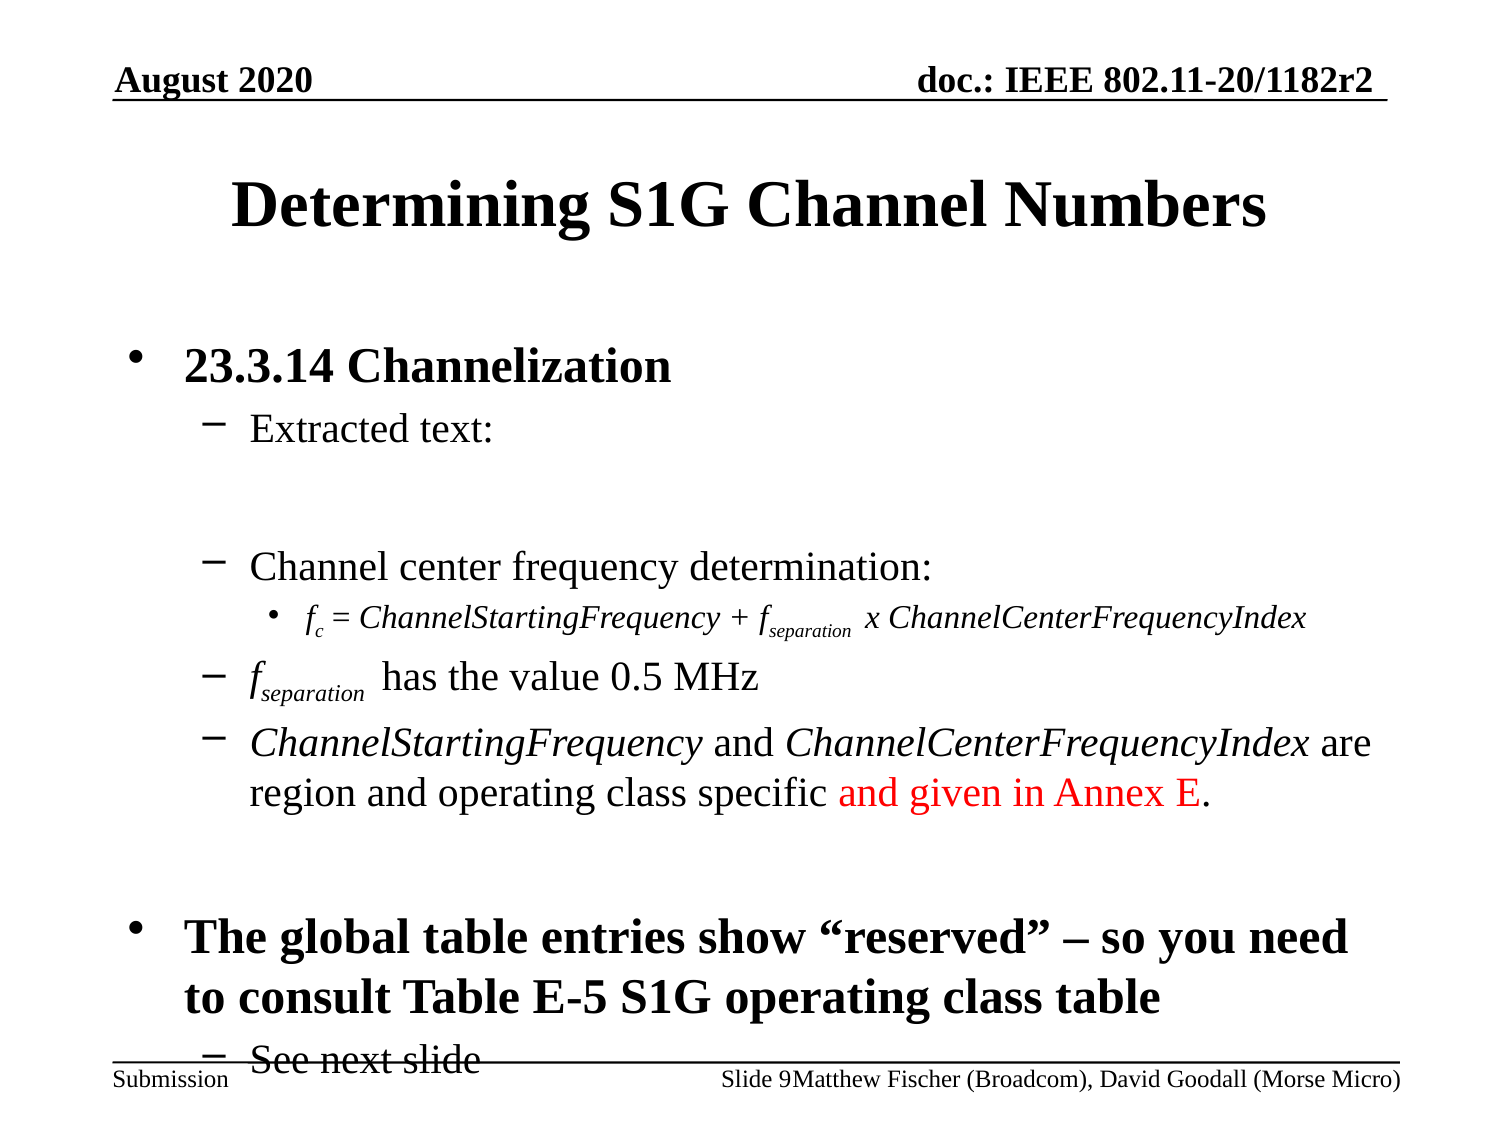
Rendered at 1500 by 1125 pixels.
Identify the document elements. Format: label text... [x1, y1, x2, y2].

footer Matthew Fischer (Broadcom), David Goodall (Morse Micro) [800, 1061, 1402, 1093]
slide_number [114, 54, 316, 101]
slide_number Slide 9 [712, 1061, 800, 1093]
title Determining S1G Channel Numbers [112, 112, 1388, 288]
list 23.3.14 Channelization Extracted text: Channel center frequency determination: fc = ChannelStartingFrequency + fseparation x ChannelCenterFrequencyIndex fseparation has the value 0.5 MHz ChannelStartingFrequency and ChannelCenterFrequencyIndex are region and operating class specific and given in Annex E. The global table entries show “reserved” – so you need to consult Table E-5 S1G operating class table See next slide [112, 324, 1388, 1001]
